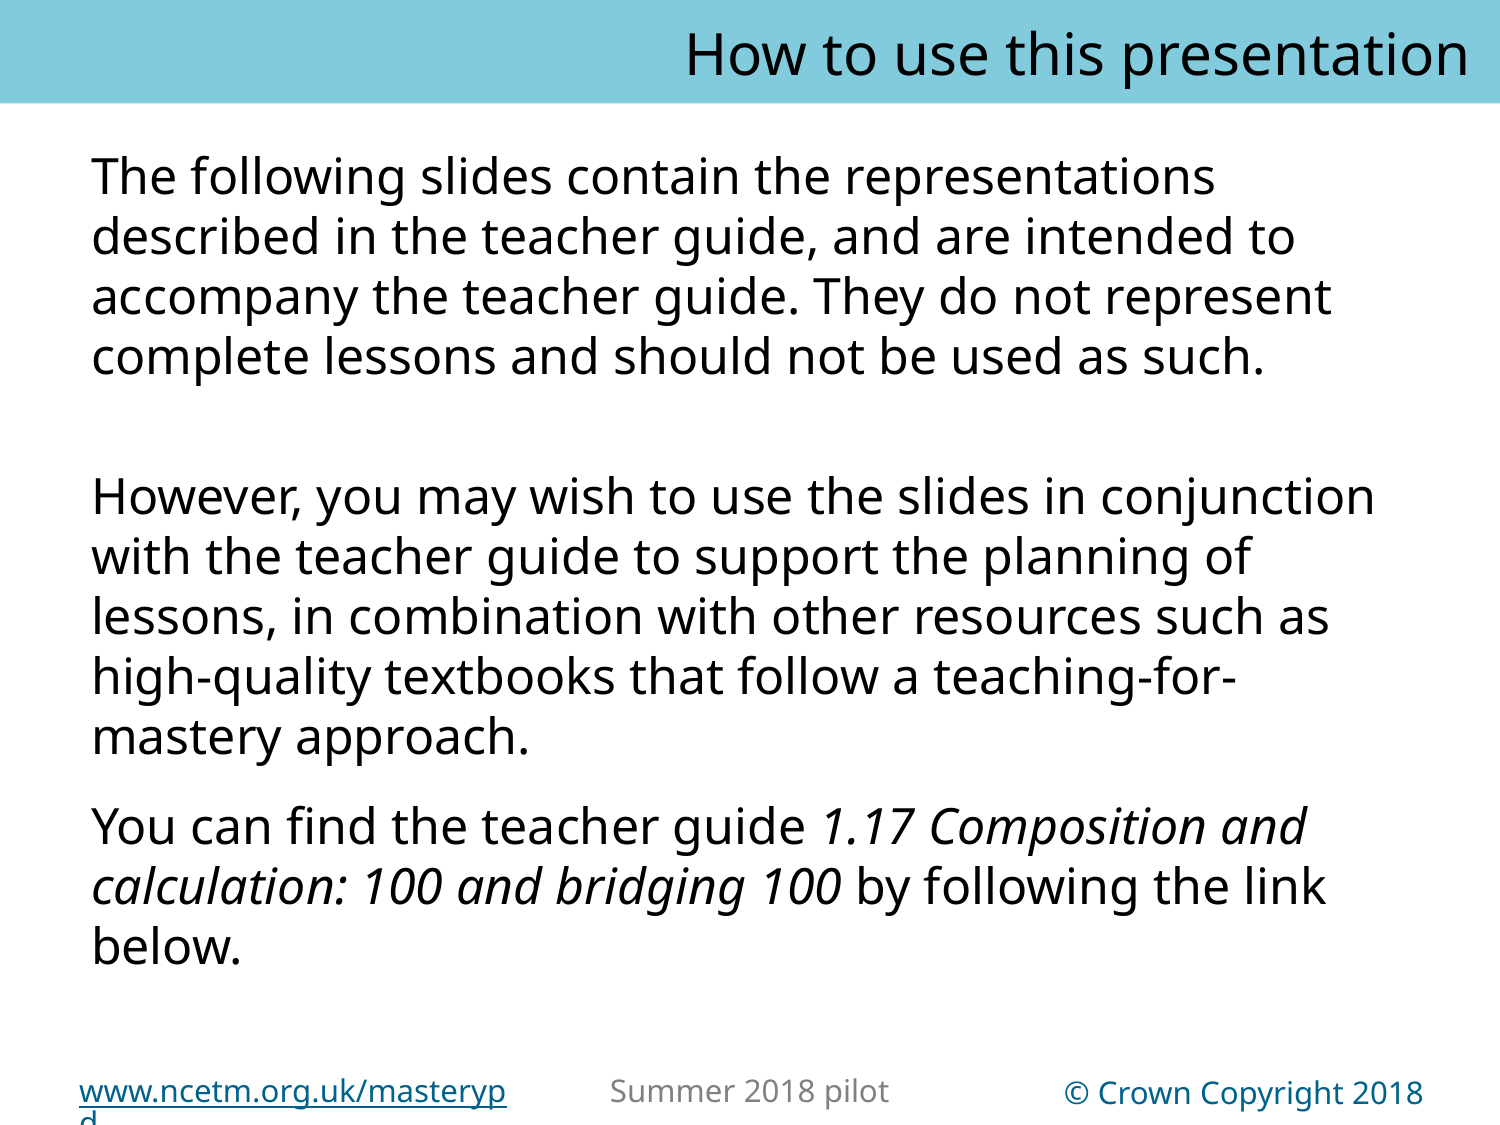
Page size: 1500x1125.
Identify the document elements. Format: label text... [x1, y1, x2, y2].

list How to use this presentation [0, 0, 1500, 104]
list You can find the teacher guide 1.17 Composition and calculation: 100 and bridging 100 by following the link below. [76, 786, 1424, 972]
